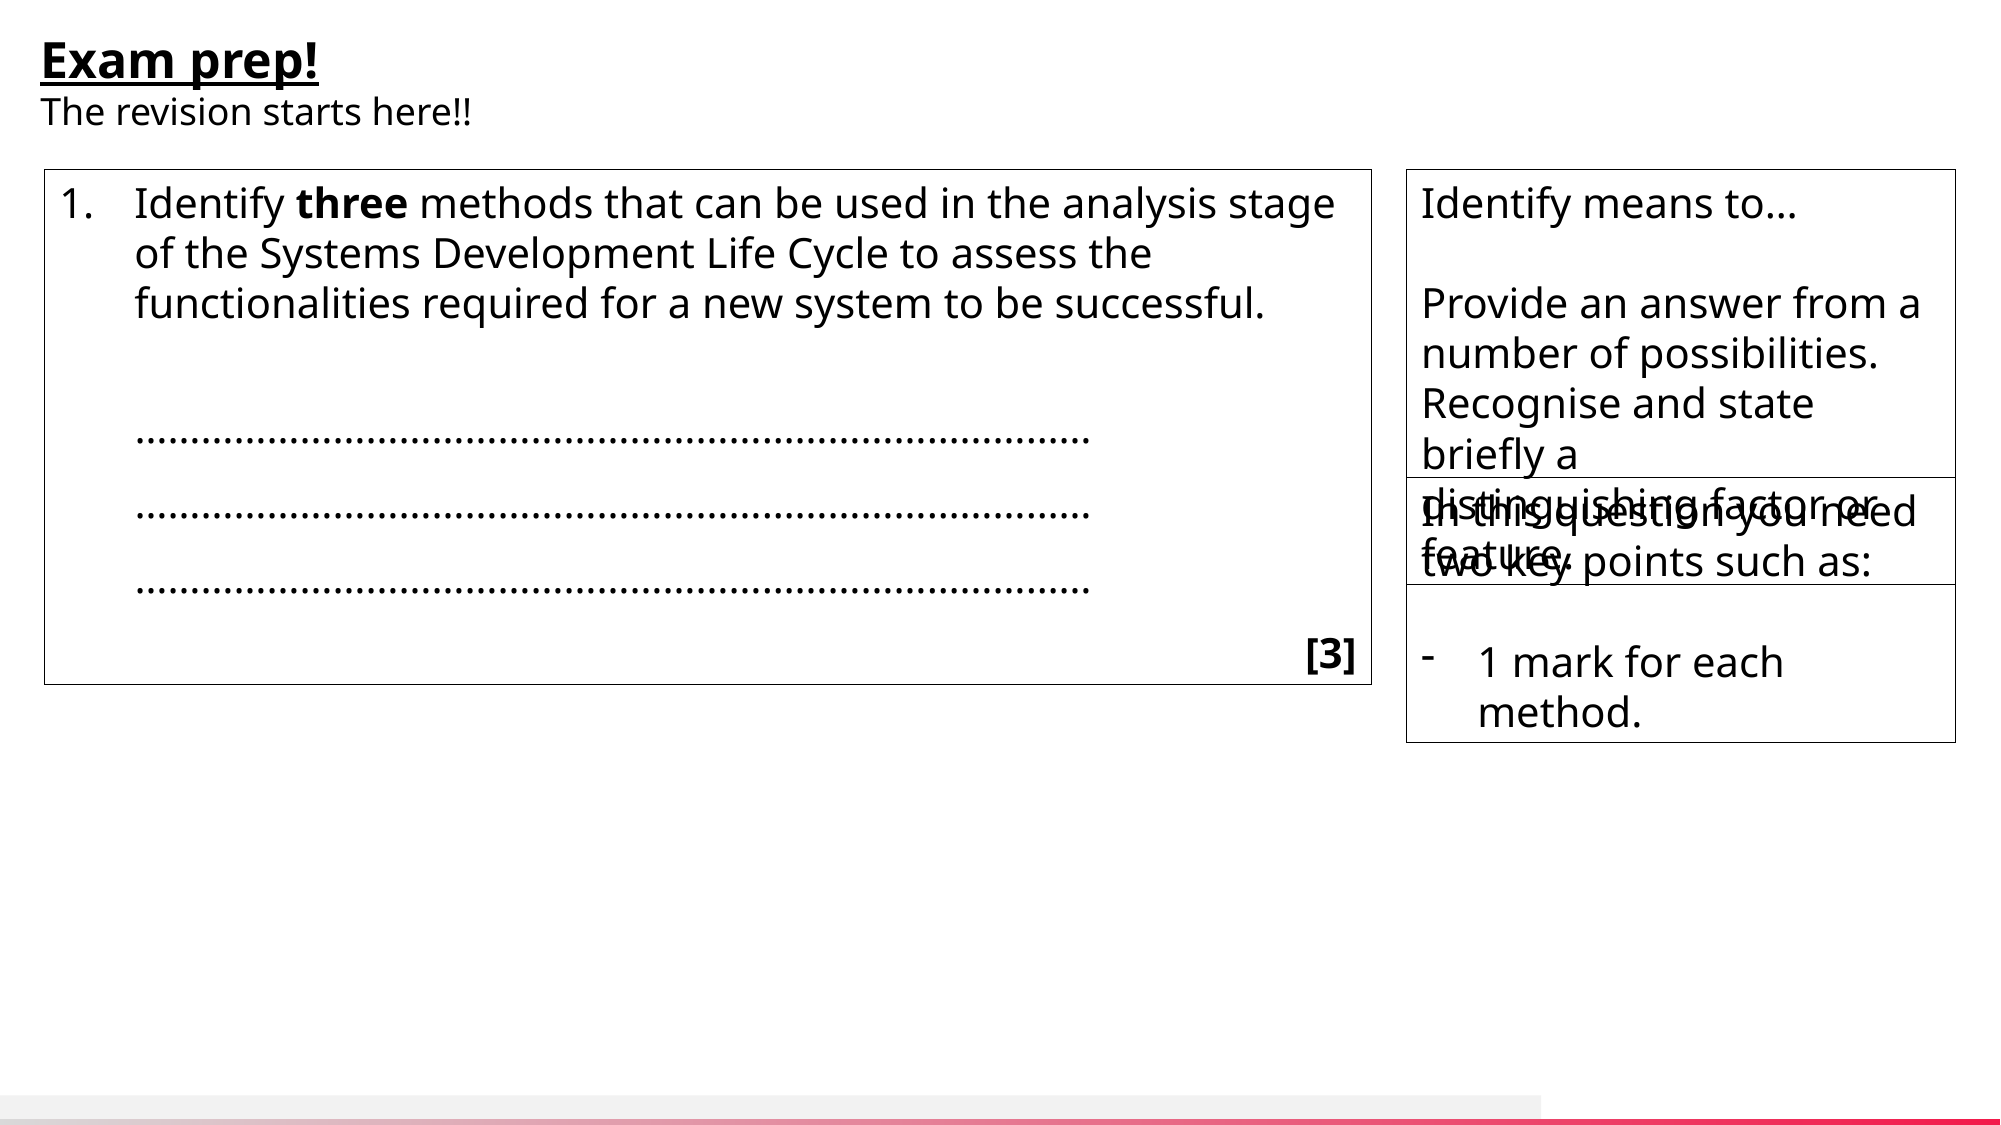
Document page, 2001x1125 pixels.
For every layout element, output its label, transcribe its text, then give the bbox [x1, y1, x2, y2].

text_box Identify three methods that can be used in the analysis stage of the Systems Development Life Cycle to assess the functionalities required for a new system to be successful. …………………………………………………………………………… …………………………………………………………………………… …………………………………………………………………………… [3] [44, 169, 1372, 685]
text_box In this question you need two key points such as: 1 mark for each method. [1406, 477, 1956, 743]
text_box Identify means to… Provide an answer from a number of possibilities. Recognise and state briefly a distinguishing factor or feature. [1406, 169, 1956, 477]
text_box Exam prep! The revision starts here!! [25, 21, 1095, 141]
